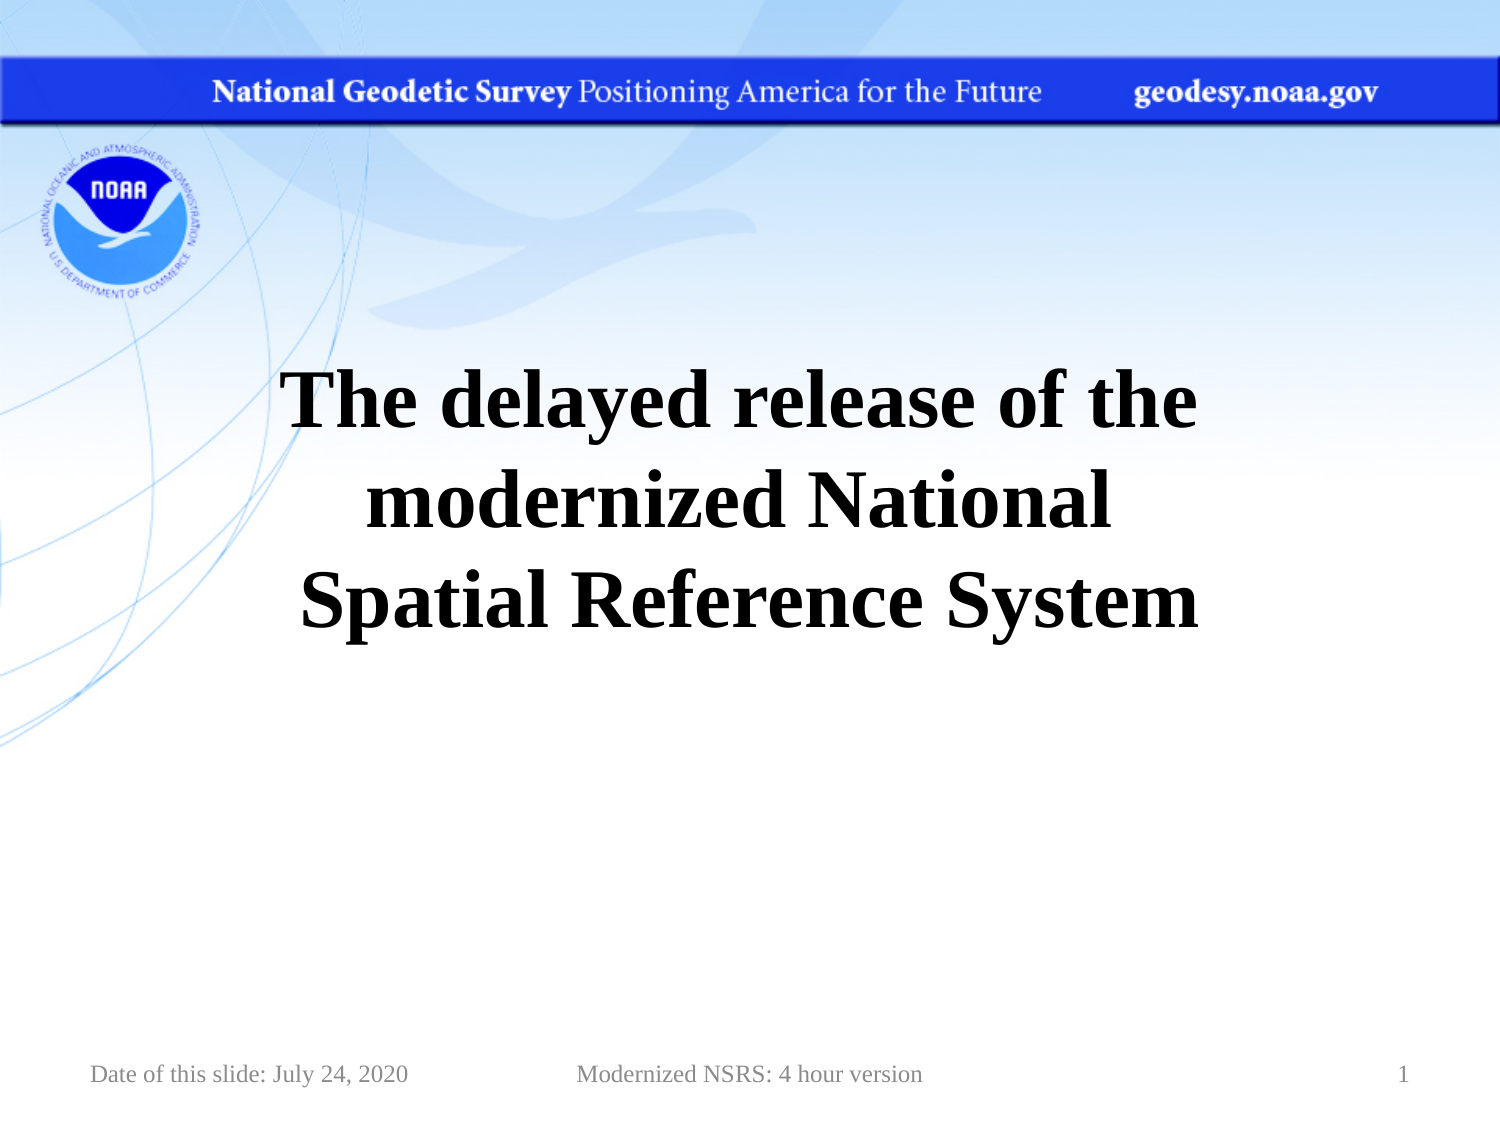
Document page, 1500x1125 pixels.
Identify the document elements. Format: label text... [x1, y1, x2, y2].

slide_number 1 [1074, 1042, 1425, 1103]
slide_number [75, 1042, 425, 1103]
footer Modernized NSRS: 4 hour version [512, 1042, 988, 1103]
picture [0, 0, 1500, 1125]
text_box The delayed release of the modernized National Spatial Reference System [77, 196, 1423, 793]
